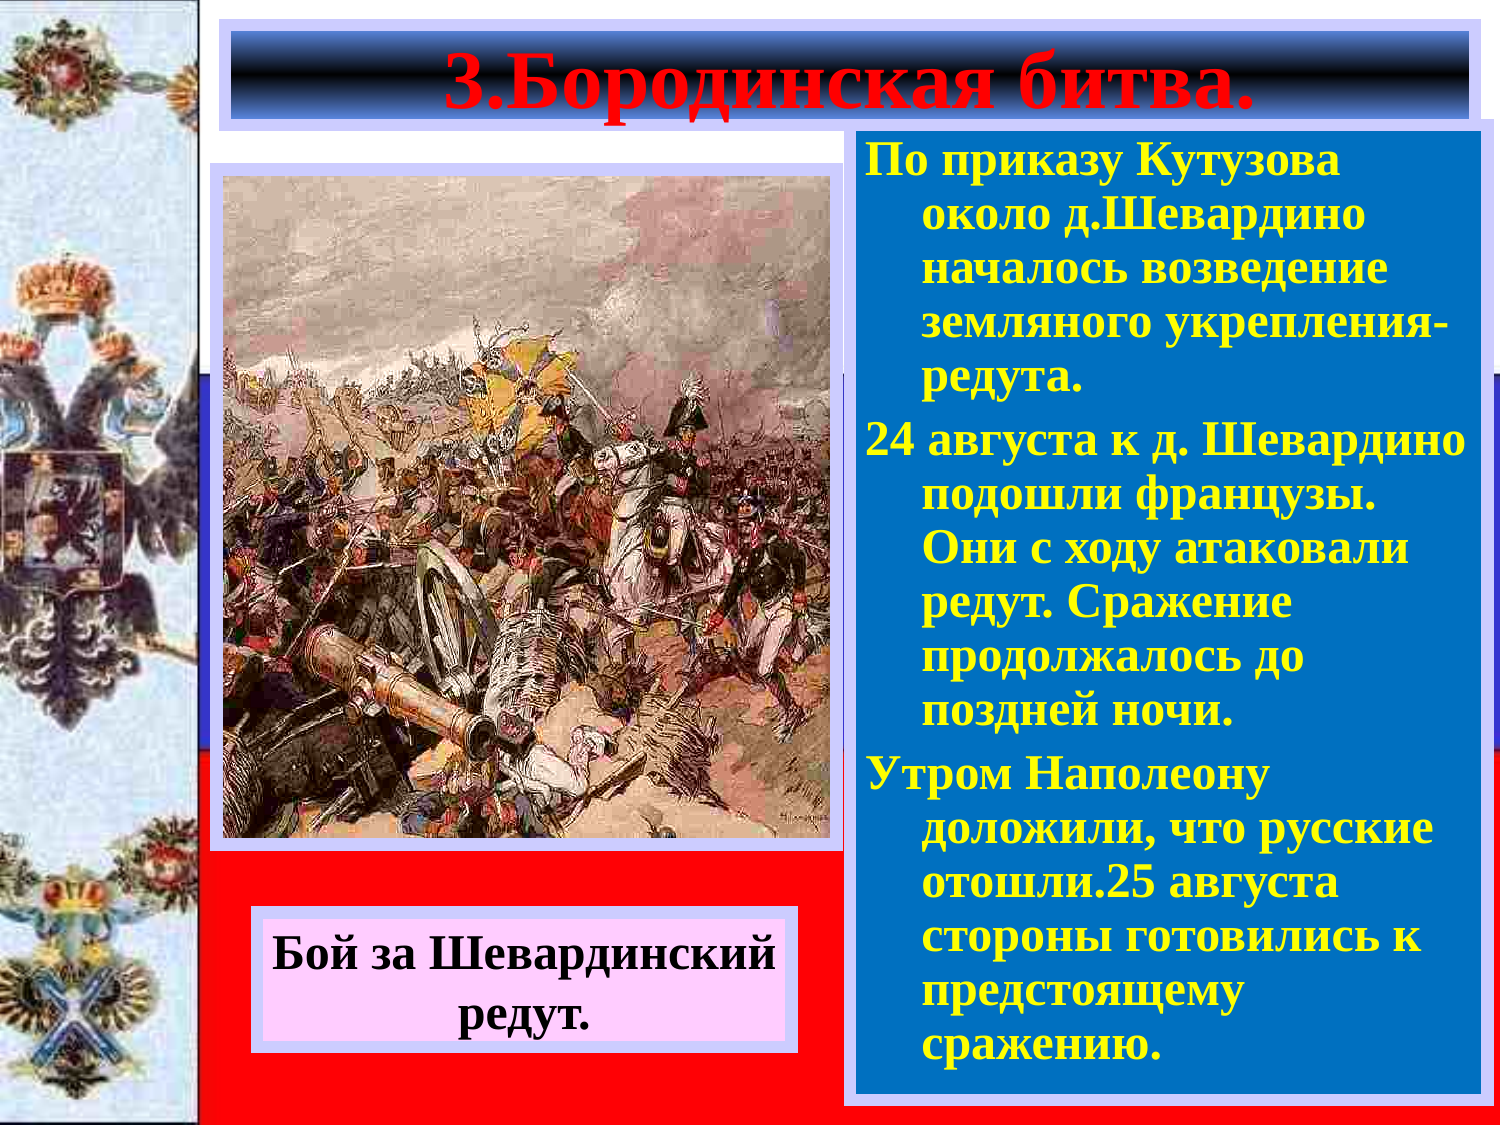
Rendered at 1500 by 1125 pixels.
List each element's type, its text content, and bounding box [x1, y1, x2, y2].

text_box Бой за Шевардинский редут. [257, 912, 792, 1048]
list По приказу Кутузова около д.Шевардино началось возведение земляного укрепления-редута. 24 августа к д. Шевардино подошли французы. Они с ходу атаковали редут. Сражение продолжалось до поздней ночи. Утром Наполеону доложили, что русские отошли.25 августа стороны готовились к предстоящему сражению. [849, 124, 1488, 1101]
title 3.Бородинская битва. [224, 24, 1476, 126]
picture [0, 0, 1500, 1125]
